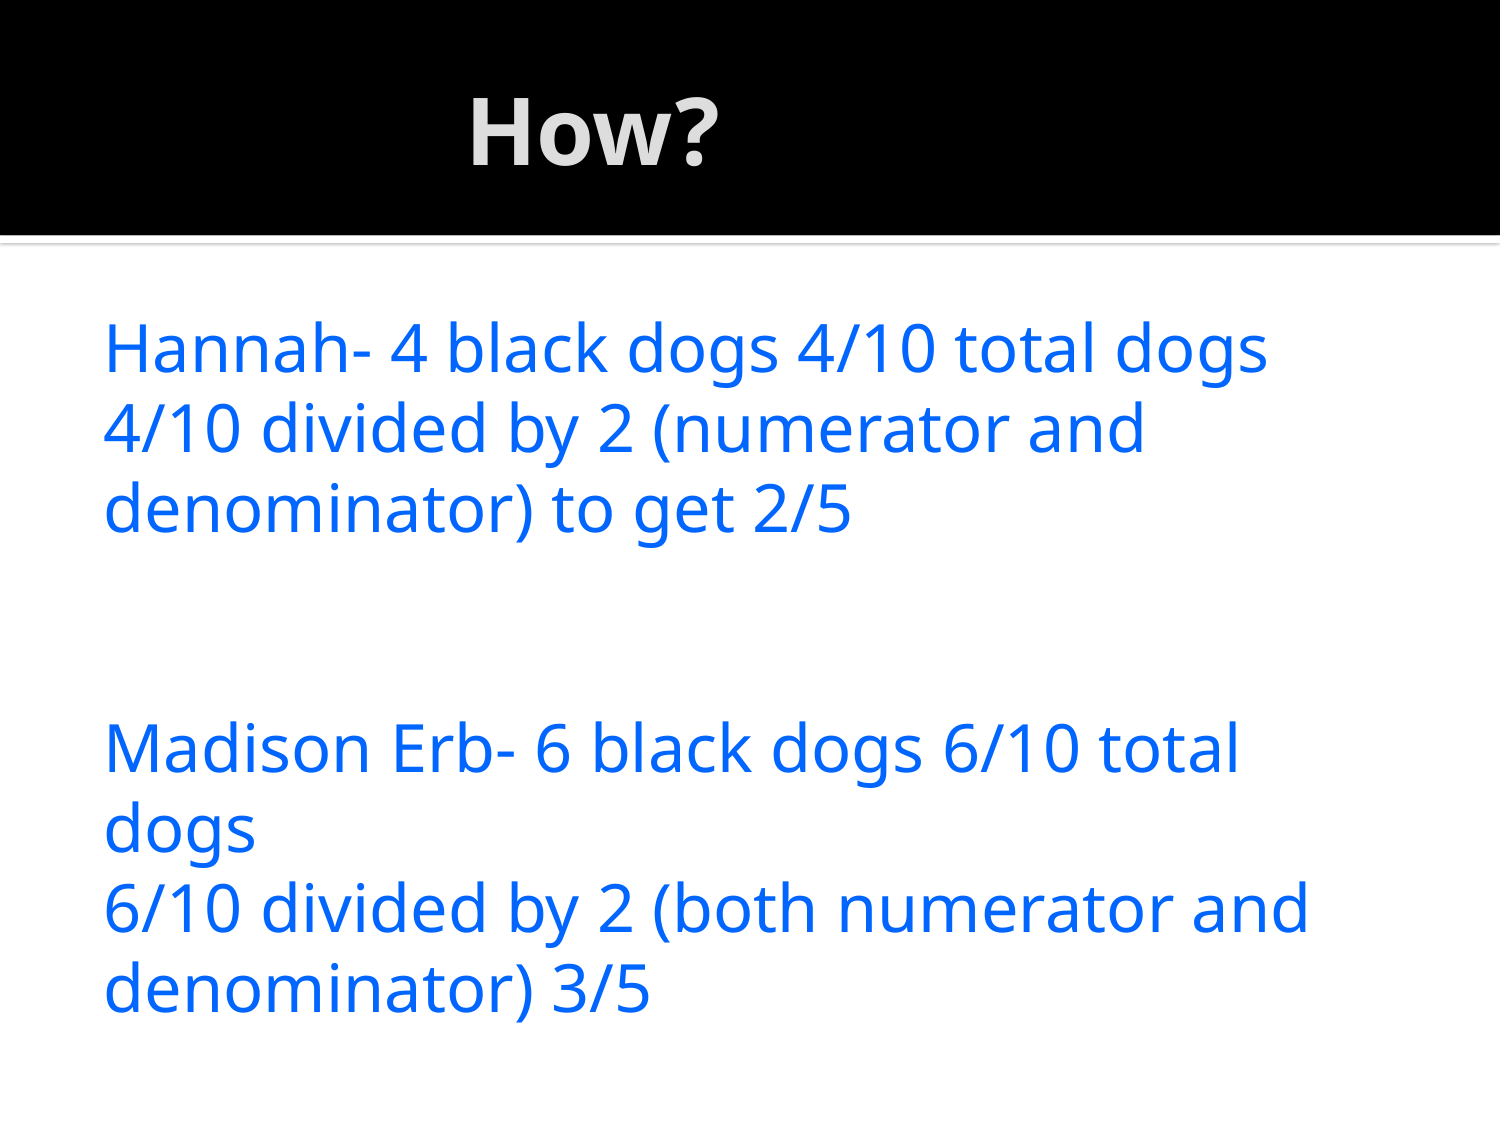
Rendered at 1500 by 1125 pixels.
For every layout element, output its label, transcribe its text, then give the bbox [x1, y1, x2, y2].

title How? [450, 25, 1425, 231]
list Hannah- 4 black dogs 4/10 total dogs 4/10 divided by 2 (numerator and denominator) to get 2/5 Madison Erb- 6 black dogs 6/10 total dogs 6/10 divided by 2 (both numerator and denominator) 3/5 [75, 291, 1425, 1050]
